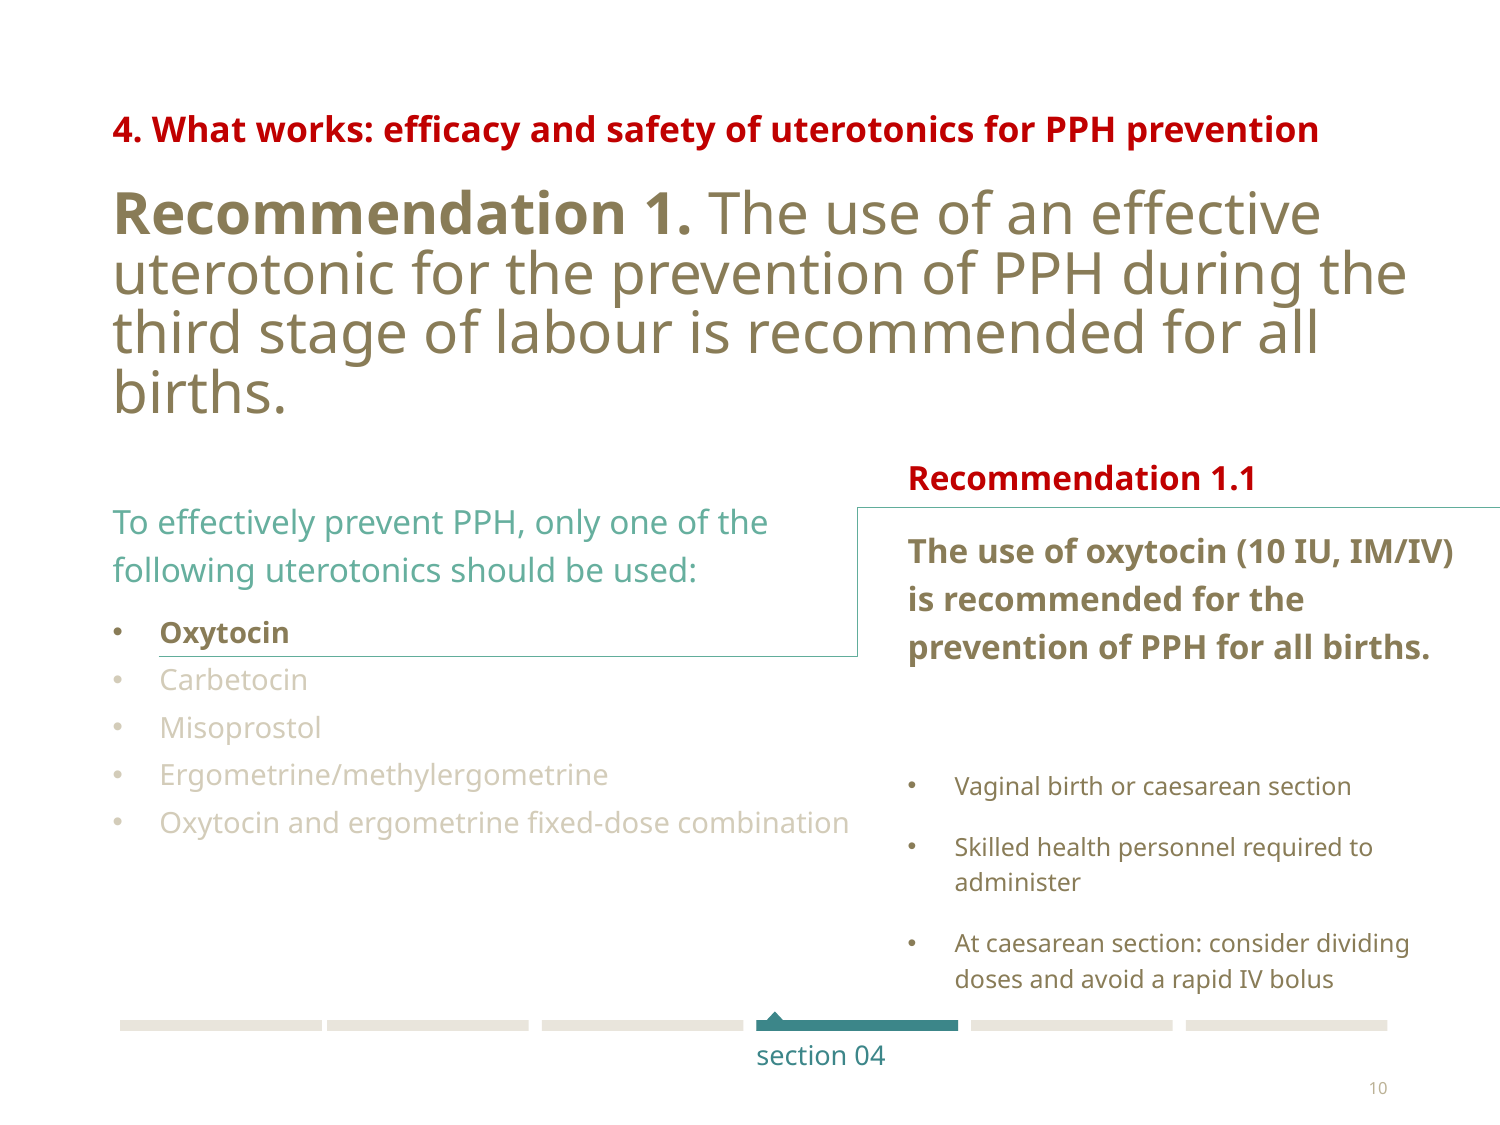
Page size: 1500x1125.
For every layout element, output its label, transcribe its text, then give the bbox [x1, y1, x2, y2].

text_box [158, 507, 1500, 657]
text_box section 04 [756, 1038, 959, 1072]
text_box [971, 1020, 1173, 1031]
text_box [1185, 1020, 1388, 1031]
text_box [541, 1020, 744, 1031]
text_box [327, 1020, 529, 1031]
list 4. What works: efficacy and safety of uterotonics for PPH prevention [112, 113, 1388, 188]
title Recommendation 1. The use of an effective uterotonic for the prevention of PPH during the third stage of labour is recommended for all births. [112, 187, 1458, 338]
text_box Recommendation 1.1 The use of oxytocin (10 IU, IM/IV) is recommended for the prevention of PPH for all births. Vaginal birth or caesarean section Skilled health personnel required to administer At caesarean section: consider dividing doses and avoid a rapid IV bolus [907, 666, 1458, 854]
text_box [756, 1011, 959, 1032]
text_box Recommendation 1.1 The use of oxytocin (10 IU, IM/IV) is recommended for the prevention of PPH for all births. Vaginal birth or caesarean section Skilled health personnel required to administer At caesarean section: consider dividing doses and avoid a rapid IV bolus [907, 449, 1458, 505]
text_box [120, 1020, 322, 1031]
list To effectively prevent PPH, only one of the following uterotonics should be used: Oxytocin Carbetocin Misoprostol Ergometrine/methylergometrine Oxytocin and ergometrine fixed-dose combination [112, 493, 867, 795]
